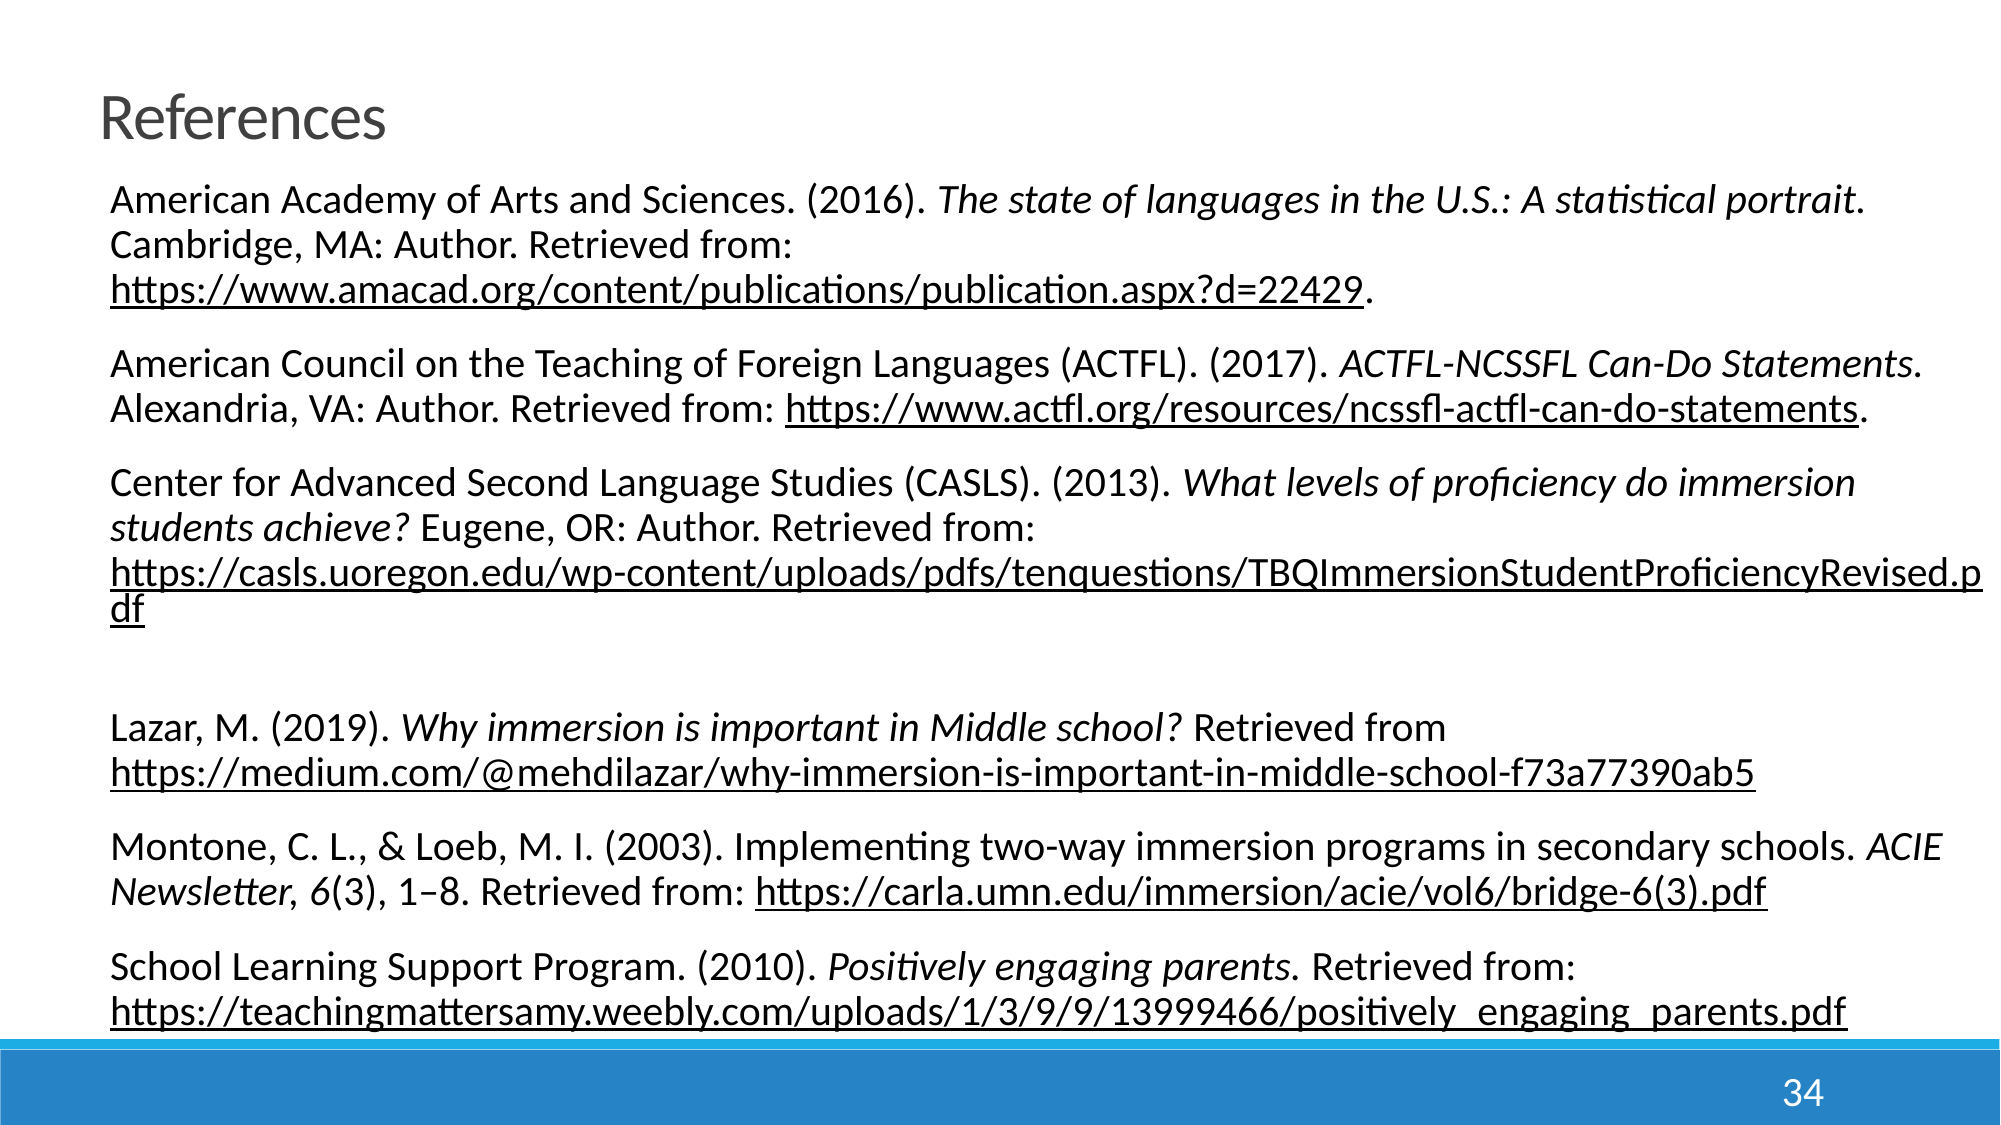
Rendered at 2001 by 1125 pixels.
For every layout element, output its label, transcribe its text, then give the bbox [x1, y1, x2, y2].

list American Academy of Arts and Sciences. (2016). The state of languages in the U.S.: A statistical portrait. Cambridge, MA: Author. Retrieved from: https://www.amacad.org/content/publications/publication.aspx?d=22429. American Council on the Teaching of Foreign Languages (ACTFL). (2017). ACTFL-NCSSFL Can-Do Statements. Alexandria, VA: Author. Retrieved from: https://www.actfl.org/resources/ncssfl-actfl-can-do-statements. Center for Advanced Second Language Studies (CASLS). (2013). What levels of proficiency do immersion students achieve? Eugene, OR: Author. Retrieved from: https://casls.uoregon.edu/wp-content/uploads/pdfs/tenquestions/TBQImmersionStudentProficiencyRevised.pdf Lazar, M. (2019). Why immersion is important in Middle school? Retrieved from https://medium.com/@mehdilazar/why-immersion-is-important-in-middle-school-f73a77390ab5 Montone, C. L., & Loeb, M. I. (2003). Implementing two-way immersion programs in secondary schools. ACIE Newsletter, 6(3), 1–8. Retrieved from: https://carla.umn.edu/immersion/acie/vol6/bridge-6(3).pdf School Learning Support Program. (2010). Positively engaging parents. Retrieved from: https://teachingmattersamy.weebly.com/uploads/1/3/9/9/13999466/positively_engaging_parents.pdf [95, 169, 2000, 1014]
title References [0, 0, 1725, 161]
slide_number 34 [1624, 1059, 1840, 1120]
